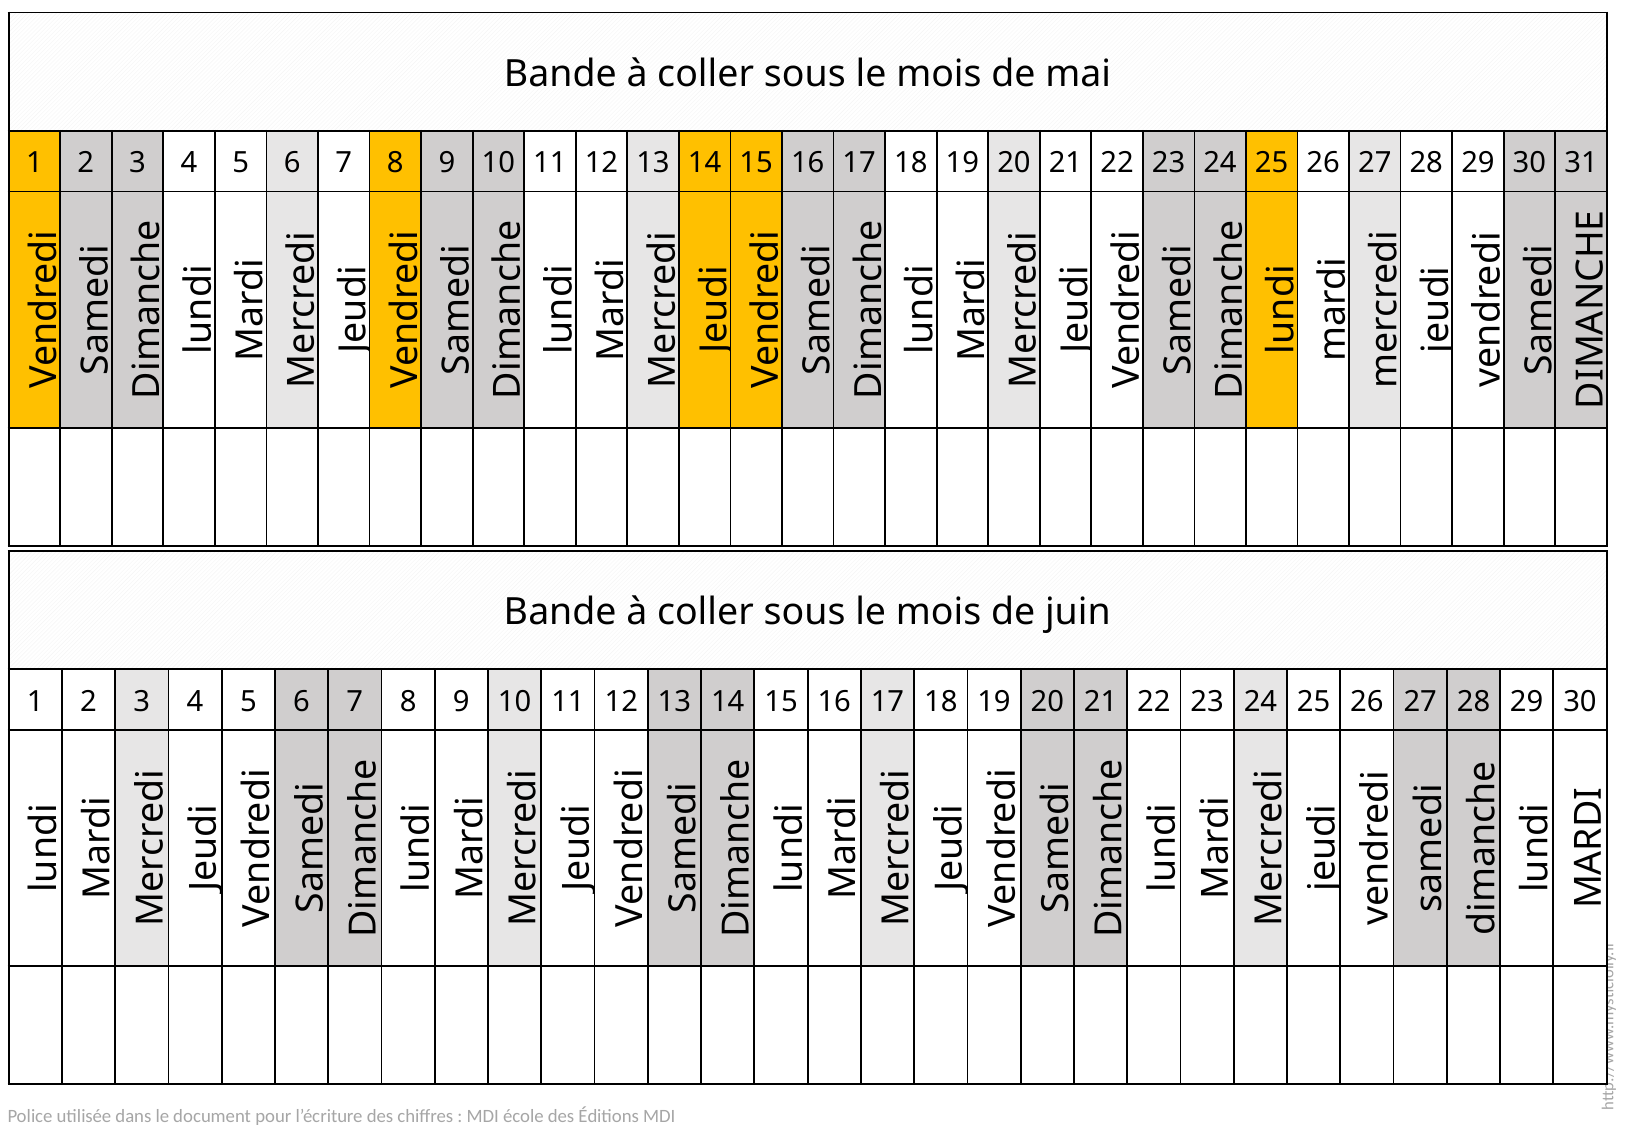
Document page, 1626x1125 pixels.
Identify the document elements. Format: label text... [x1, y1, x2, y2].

table_cell [542, 967, 594, 1083]
table_cell 26 [1298, 132, 1348, 191]
table_cell [755, 967, 807, 1083]
table_cell Mercredi [1235, 731, 1286, 965]
table_cell Dimanche [329, 731, 381, 965]
table_cell vendredi [1453, 192, 1503, 427]
table_cell Jeudi [1041, 192, 1090, 427]
table_cell Samedi [649, 731, 700, 965]
table_cell [1195, 429, 1245, 545]
table_cell [1092, 429, 1142, 545]
table_cell 23 [1181, 670, 1233, 729]
table_cell 7 [329, 670, 381, 729]
table_cell Mardi [577, 192, 626, 427]
table_cell 30 [1505, 132, 1554, 191]
table_cell Vendredi [731, 192, 781, 427]
table_cell [10, 967, 61, 1083]
table_cell Samedi [1022, 731, 1073, 965]
table_cell [1501, 967, 1552, 1083]
table_cell [10, 429, 59, 545]
table_cell lundi [525, 192, 575, 427]
table_cell [1448, 967, 1499, 1083]
table_cell 25 [1288, 670, 1339, 729]
table_cell vendredi [1341, 731, 1393, 965]
table_cell dimanche [1448, 731, 1499, 965]
table_cell [382, 967, 434, 1083]
table_cell 13 [649, 670, 700, 729]
table_cell 6 [267, 132, 317, 191]
table_cell [61, 429, 111, 545]
table_cell 24 [1195, 132, 1245, 191]
table_cell lundi [382, 731, 434, 965]
table_cell 31 [1556, 132, 1606, 191]
table_cell Jeudi [169, 731, 221, 965]
table_cell [834, 429, 884, 545]
table_cell 19 [968, 670, 1020, 729]
table_cell Samedi [1505, 192, 1554, 427]
table_cell [886, 429, 936, 545]
table_cell [1181, 967, 1233, 1083]
table_cell Vendredi [370, 192, 420, 427]
table_cell 15 [755, 670, 807, 729]
table_cell [63, 967, 114, 1083]
table_cell [113, 429, 162, 545]
table_cell 26 [1341, 670, 1393, 729]
table_cell 7 [319, 132, 369, 191]
table_cell 11 [525, 132, 575, 191]
table_cell Mardi [216, 192, 266, 427]
table_cell Dimanche [834, 192, 884, 427]
table_cell Mardi [63, 731, 114, 965]
table_cell lundi [164, 192, 214, 427]
table_cell 18 [886, 132, 936, 191]
table_cell 19 [938, 132, 987, 191]
table_cell [915, 967, 967, 1083]
table_cell Dimanche [113, 192, 162, 427]
table_cell 11 [542, 670, 594, 729]
table_cell [649, 967, 700, 1083]
table_cell lundi [1247, 192, 1297, 427]
table_cell jeudi [1288, 731, 1339, 965]
table_cell Dimanche [474, 192, 523, 427]
table_cell [169, 967, 221, 1083]
table_cell [938, 429, 987, 545]
table_cell lundi [755, 731, 807, 965]
table_cell [680, 429, 730, 545]
table_cell 17 [834, 132, 884, 191]
table_cell 21 [1075, 670, 1126, 729]
table_cell [1235, 967, 1286, 1083]
table_cell Jeudi [542, 731, 594, 965]
table_cell MARDI [1554, 731, 1606, 965]
table_cell Samedi [276, 731, 327, 965]
table_cell 10 [474, 132, 523, 191]
table_cell lundi [10, 731, 61, 965]
table_cell mardi [1298, 192, 1348, 427]
table_cell [862, 967, 913, 1083]
table_cell DIMANCHE [1556, 192, 1606, 427]
table_cell 3 [113, 132, 162, 191]
table_cell 5 [223, 670, 274, 729]
table_cell [1041, 429, 1090, 545]
table_cell 2 [63, 670, 114, 729]
table_cell Samedi [783, 192, 833, 427]
table_cell Mercredi [628, 192, 678, 427]
table_cell [1453, 429, 1503, 545]
table_cell [577, 429, 626, 545]
table_cell [474, 429, 523, 545]
table_cell 13 [628, 132, 678, 191]
table_cell 22 [1128, 670, 1180, 729]
table_cell Mercredi [862, 731, 913, 965]
table_cell 16 [783, 132, 833, 191]
table_cell [1247, 429, 1297, 545]
table_cell 9 [436, 670, 487, 729]
table_cell 8 [382, 670, 434, 729]
table_cell [1401, 429, 1451, 545]
table_cell [702, 967, 753, 1083]
table_cell 27 [1350, 132, 1400, 191]
table_cell [525, 429, 575, 545]
table_cell jeudi [1401, 192, 1451, 427]
table_cell 10 [489, 670, 540, 729]
table_cell lundi [1501, 731, 1552, 965]
table_cell 16 [809, 670, 860, 729]
table_cell Mardi [436, 731, 487, 965]
table_cell 28 [1448, 670, 1499, 729]
table_cell Mercredi [267, 192, 317, 427]
table_cell [1022, 967, 1073, 1083]
table_header Bande à coller sous le mois de mai [10, 13, 1606, 130]
table_cell Mardi [809, 731, 860, 965]
table_cell mercredi [1350, 192, 1400, 427]
table_cell Vendredi [10, 192, 59, 427]
table_cell [1075, 967, 1126, 1083]
table_cell 1 [10, 132, 59, 191]
table_cell Samedi [61, 192, 111, 427]
table_cell [319, 429, 369, 545]
table_cell [1505, 429, 1554, 545]
table_cell 24 [1235, 670, 1286, 729]
table_cell [1350, 429, 1400, 545]
table_cell 29 [1453, 132, 1503, 191]
table_cell 12 [577, 132, 626, 191]
table_cell Samedi [1144, 192, 1194, 427]
table_cell Mardi [938, 192, 987, 427]
table_cell samedi [1394, 731, 1446, 965]
table_cell [216, 429, 266, 545]
table_cell lundi [886, 192, 936, 427]
table_cell 5 [216, 132, 266, 191]
table_cell Mercredi [989, 192, 1039, 427]
table_cell lundi [1128, 731, 1180, 965]
table_cell Jeudi [680, 192, 730, 427]
table_cell 23 [1144, 132, 1194, 191]
table_cell Mardi [1181, 731, 1233, 965]
table_cell [1556, 429, 1606, 545]
table_cell [276, 967, 327, 1083]
table_cell 18 [915, 670, 967, 729]
table_cell [370, 429, 420, 545]
table_cell 20 [989, 132, 1039, 191]
table_cell [628, 429, 678, 545]
table_cell 8 [370, 132, 420, 191]
table_cell Jeudi [915, 731, 967, 965]
table_cell [1298, 429, 1348, 545]
table_cell [436, 967, 487, 1083]
table_cell 4 [164, 132, 214, 191]
table_cell 29 [1501, 670, 1552, 729]
table_cell [116, 967, 168, 1083]
table_header Bande à coller sous le mois de juin [10, 552, 1606, 668]
table_cell 4 [169, 670, 221, 729]
table_cell [595, 967, 647, 1083]
table_cell Samedi [422, 192, 472, 427]
table_cell [1394, 967, 1446, 1083]
table_cell 28 [1401, 132, 1451, 191]
table_cell 25 [1247, 132, 1297, 191]
table_cell 1 [10, 670, 61, 729]
table_cell 21 [1041, 132, 1090, 191]
table_cell [489, 967, 540, 1083]
table_cell 22 [1092, 132, 1142, 191]
table_cell 14 [680, 132, 730, 191]
table_cell 27 [1394, 670, 1446, 729]
table_cell 9 [422, 132, 472, 191]
table_cell [783, 429, 833, 545]
table_cell 20 [1022, 670, 1073, 729]
table_cell [1128, 967, 1180, 1083]
table_cell [1288, 967, 1339, 1083]
table_cell [1144, 429, 1194, 545]
table_cell Vendredi [1092, 192, 1142, 427]
table_cell [1554, 967, 1606, 1083]
table_cell Mercredi [489, 731, 540, 965]
table_cell 14 [702, 670, 753, 729]
table_cell [809, 967, 860, 1083]
table_cell 15 [731, 132, 781, 191]
table_cell Dimanche [1195, 192, 1245, 427]
table_cell Dimanche [1075, 731, 1126, 965]
table_cell [267, 429, 317, 545]
table_cell [223, 967, 274, 1083]
table_cell [422, 429, 472, 545]
table_cell [329, 967, 381, 1083]
table_cell 3 [116, 670, 168, 729]
table_cell Vendredi [595, 731, 647, 965]
table_cell Vendredi [223, 731, 274, 965]
table_cell [968, 967, 1020, 1083]
table_cell Dimanche [702, 731, 753, 965]
table_cell [164, 429, 214, 545]
table_cell 30 [1554, 670, 1606, 729]
table_cell [1341, 967, 1393, 1083]
table_cell [989, 429, 1039, 545]
table_cell 12 [595, 670, 647, 729]
table_cell Vendredi [968, 731, 1020, 965]
table_cell 17 [862, 670, 913, 729]
table_cell Jeudi [319, 192, 369, 427]
table_cell 2 [61, 132, 111, 191]
table_cell Mercredi [116, 731, 168, 965]
table_cell [731, 429, 781, 545]
table_cell 6 [276, 670, 327, 729]
